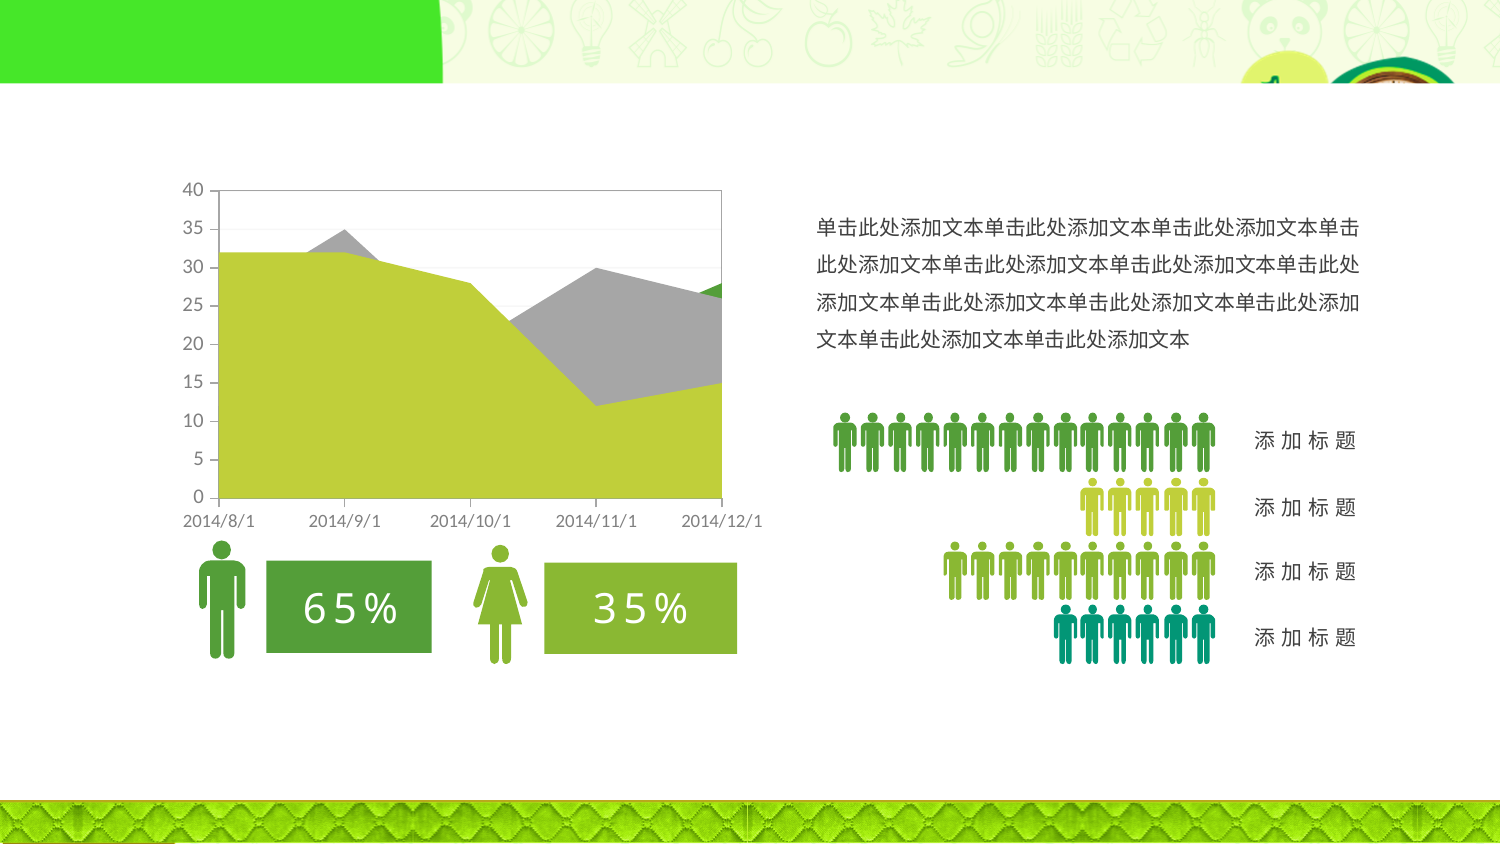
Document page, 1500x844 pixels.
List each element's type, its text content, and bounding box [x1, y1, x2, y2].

text_box [266, 560, 432, 653]
text_box 单击此处添加文本单击此处添加文本单击此处添加文本单击此处添加文本单击此处添加文本单击此处添加文本单击此处添加文本单击此处添加文本单击此处添加文本单击此处添加文本单击此处添加文本单击此处添加文本 [801, 194, 1375, 360]
text_box [544, 562, 738, 654]
text_box 35% [578, 574, 704, 640]
text_box [491, 544, 509, 563]
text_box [833, 412, 1376, 664]
picture [0, 800, 1500, 844]
text_box 65% [288, 574, 414, 640]
text_box [473, 566, 528, 665]
picture [0, 0, 1500, 83]
text_box [199, 560, 246, 659]
chart [170, 173, 775, 540]
text_box [212, 540, 231, 560]
